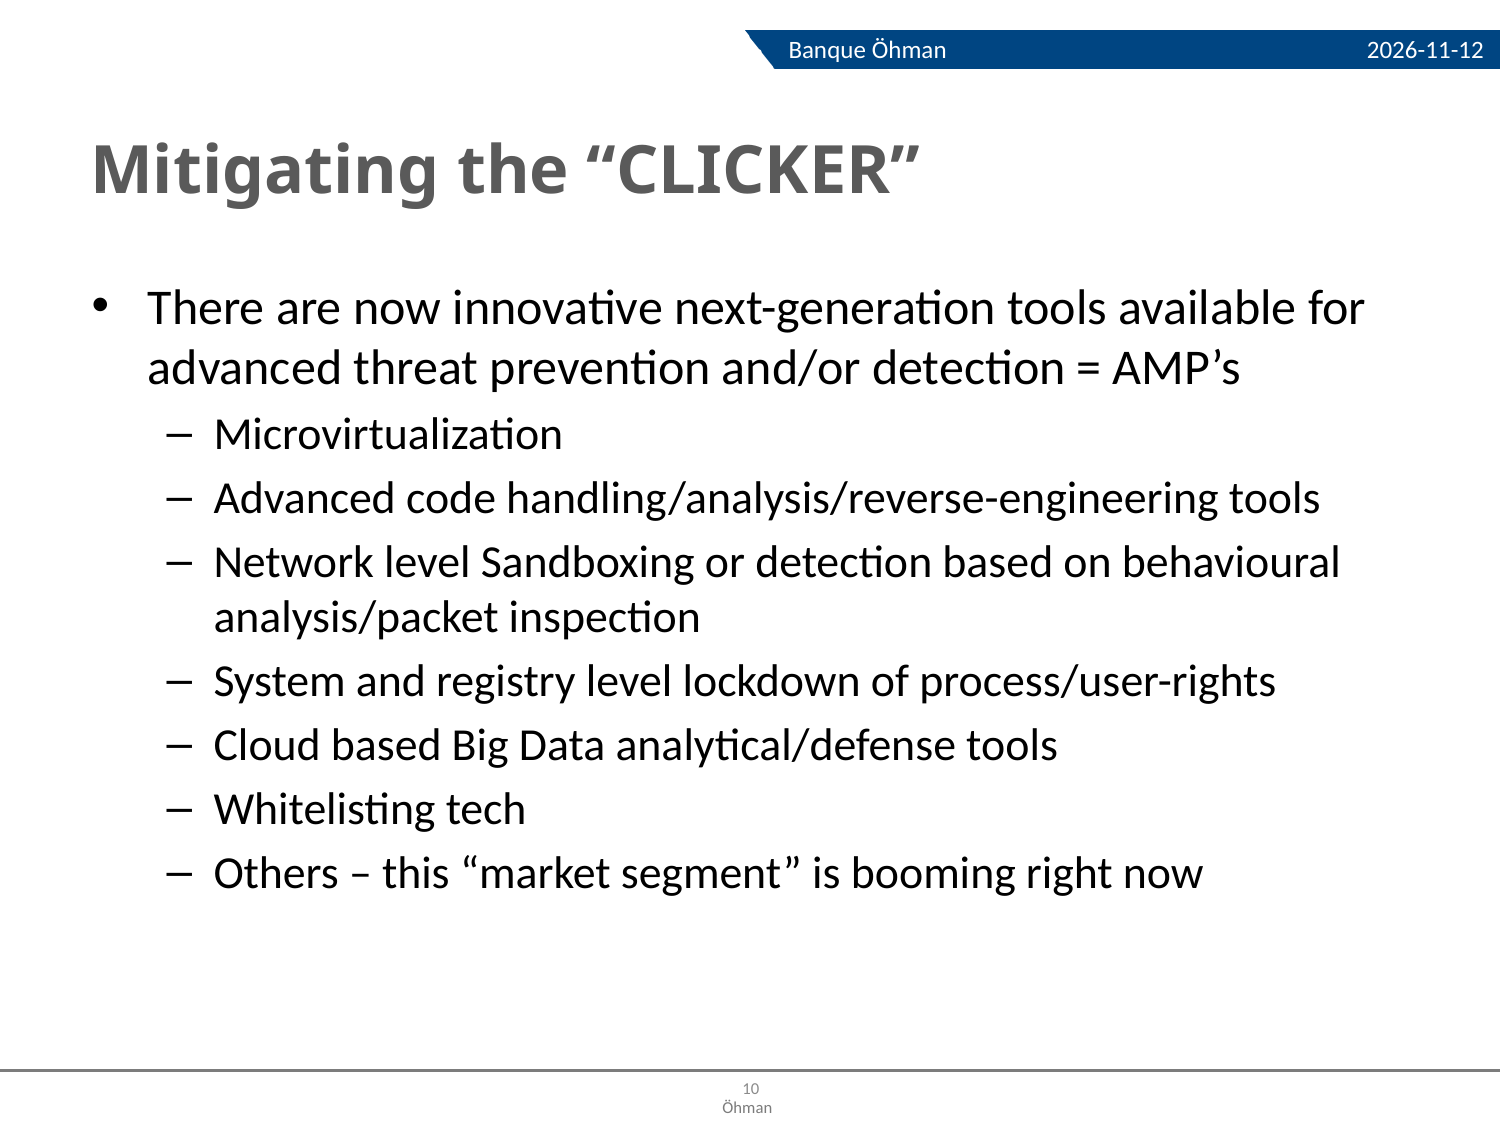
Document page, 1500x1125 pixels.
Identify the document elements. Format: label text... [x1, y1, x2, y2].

list There are now innovative next-generation tools available for advanced threat prevention and/or detection = AMP’s Microvirtualization Advanced code handling/analysis/reverse-engineering tools Network level Sandboxing or detection based on behavioural analysis/packet inspection System and registry level lockdown of process/user-rights Cloud based Big Data analytical/defense tools Whitelisting tech Others – this “market segment” is booming right now [76, 267, 1424, 1012]
picture [738, 30, 773, 69]
footer Banque Öhman [773, 19, 1246, 79]
title Mitigating the “CLICKER” [75, 101, 1425, 233]
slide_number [1246, 16, 1500, 81]
